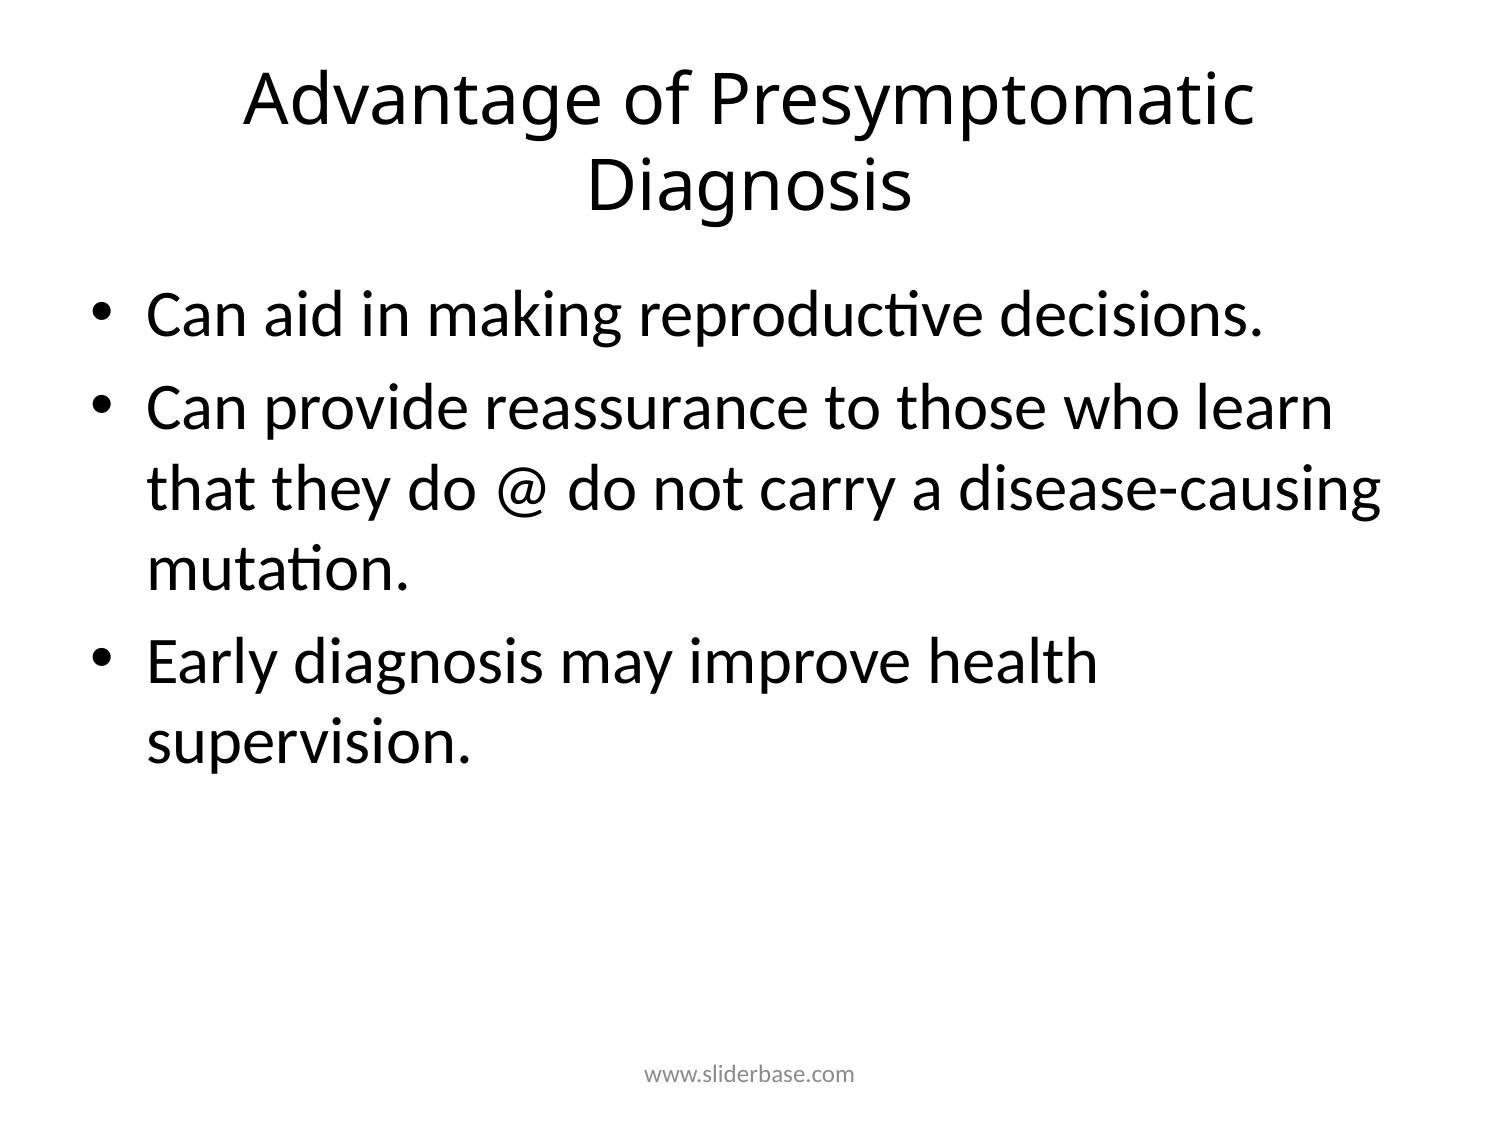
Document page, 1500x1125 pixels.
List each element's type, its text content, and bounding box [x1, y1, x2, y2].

title Advantage of Presymptomatic Diagnosis [75, 45, 1425, 233]
list Can aid in making reproductive decisions. Can provide reassurance to those who learn that they do @ do not carry a disease-causing mutation. Early diagnosis may improve health supervision. [75, 262, 1425, 1005]
footer www.sliderbase.com [512, 1042, 988, 1103]
